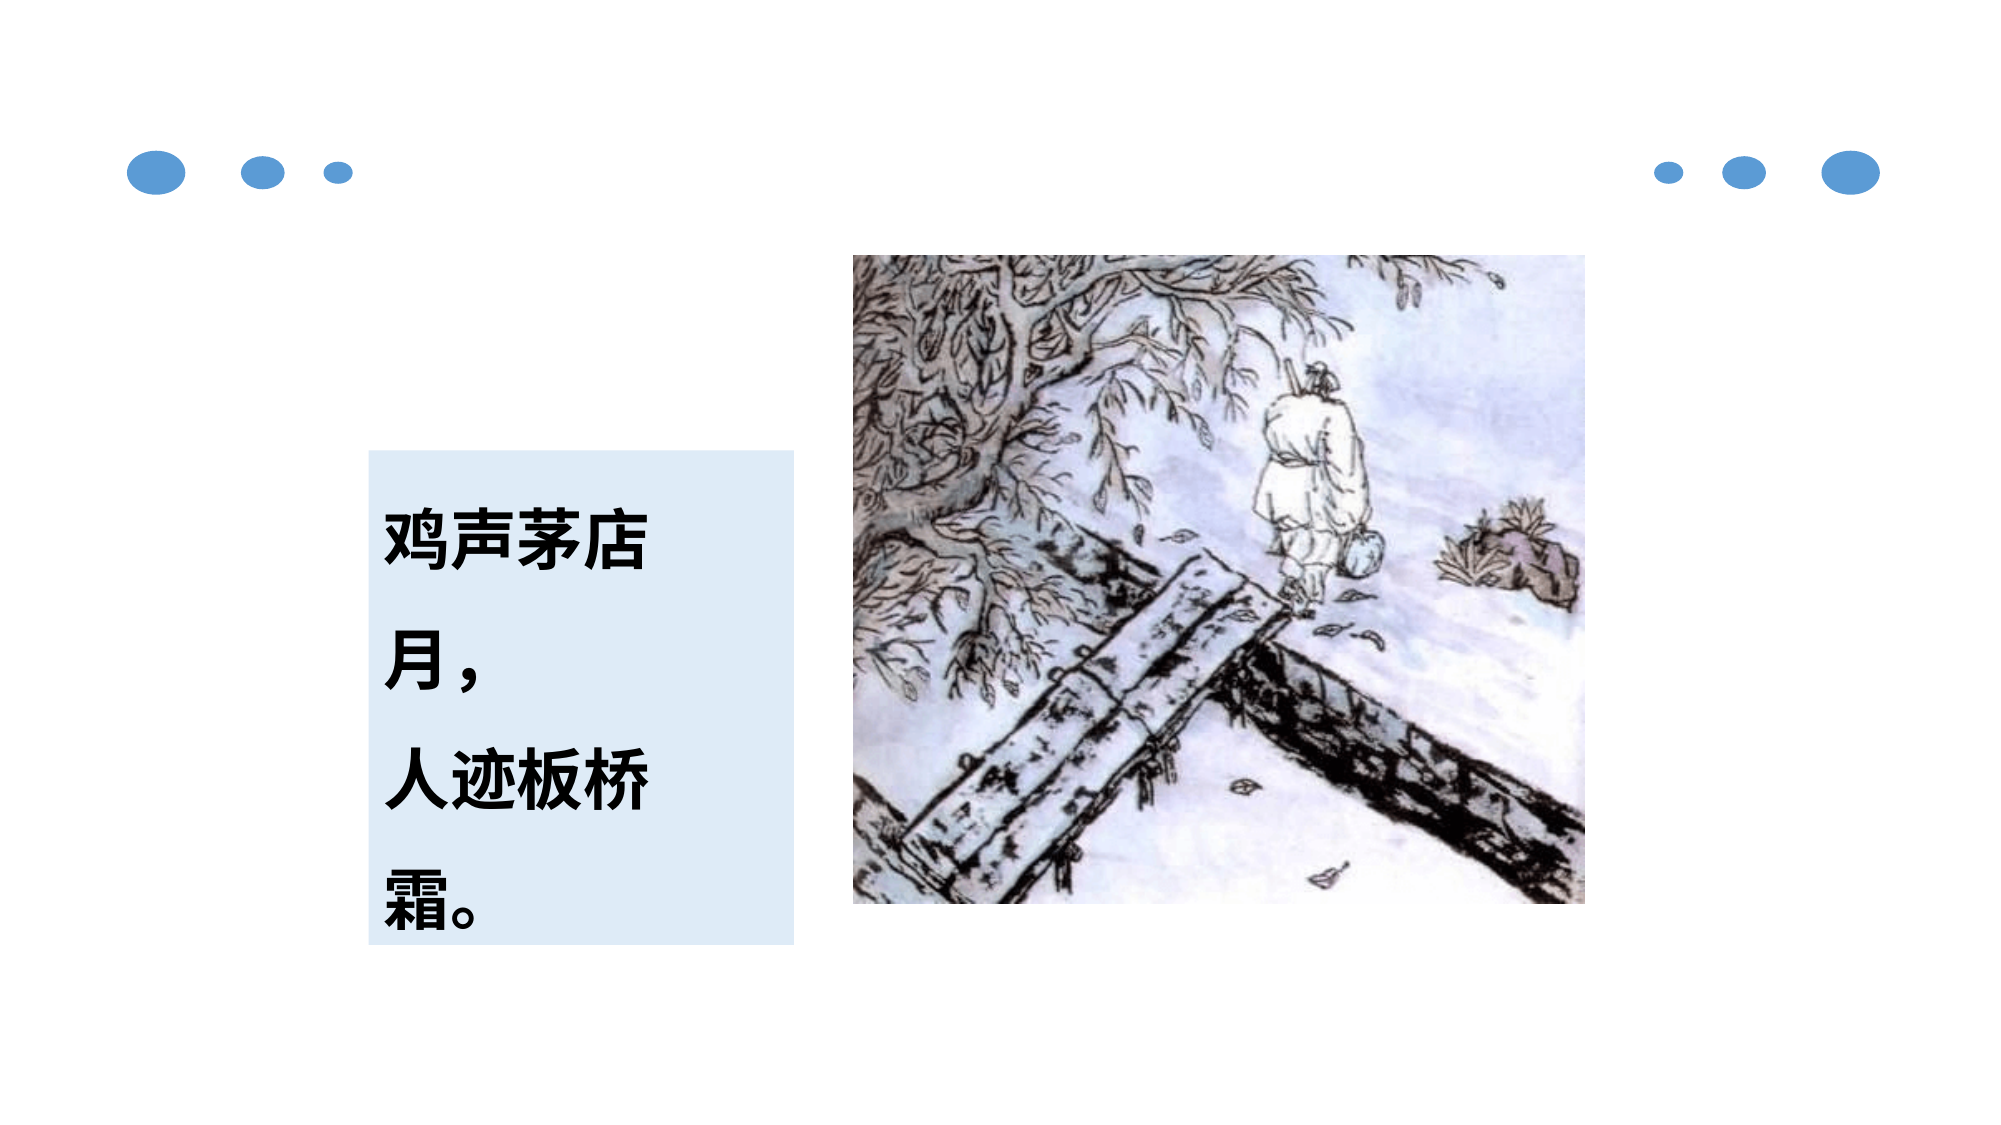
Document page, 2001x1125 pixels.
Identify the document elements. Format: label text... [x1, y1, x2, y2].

text_box 鸡声茅店月， 人迹板桥霜。 [368, 450, 794, 945]
picture [853, 255, 1585, 904]
